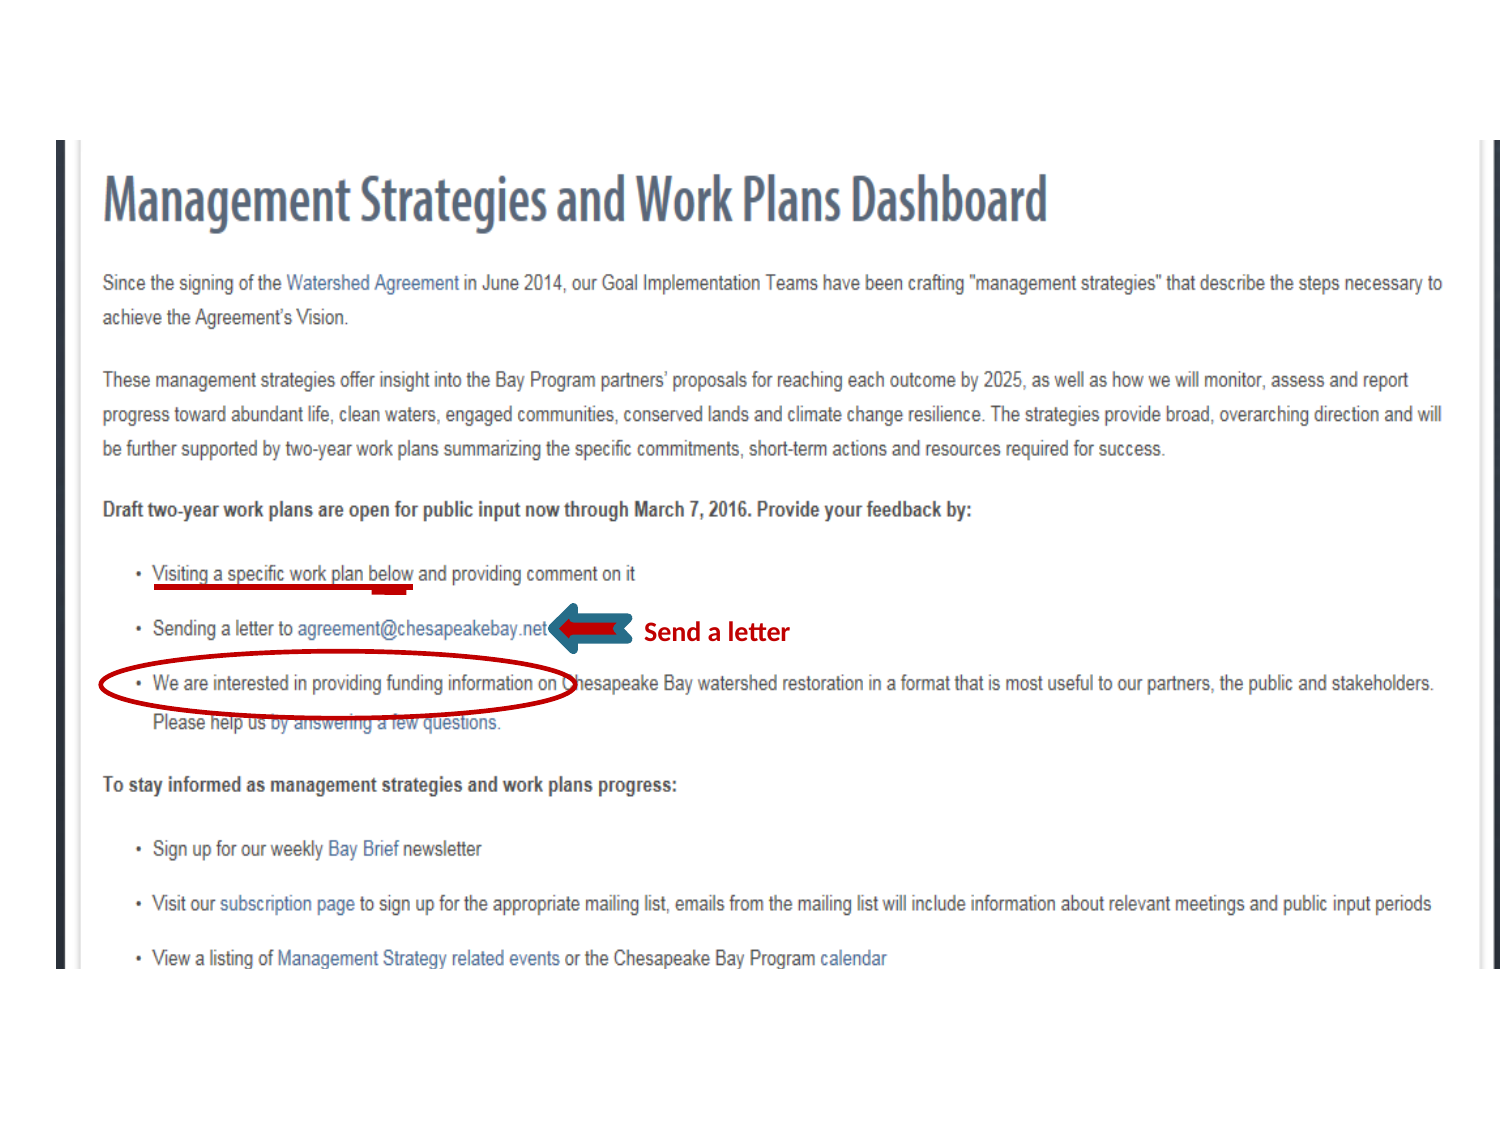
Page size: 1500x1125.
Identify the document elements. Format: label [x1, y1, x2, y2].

picture [55, 140, 1500, 970]
